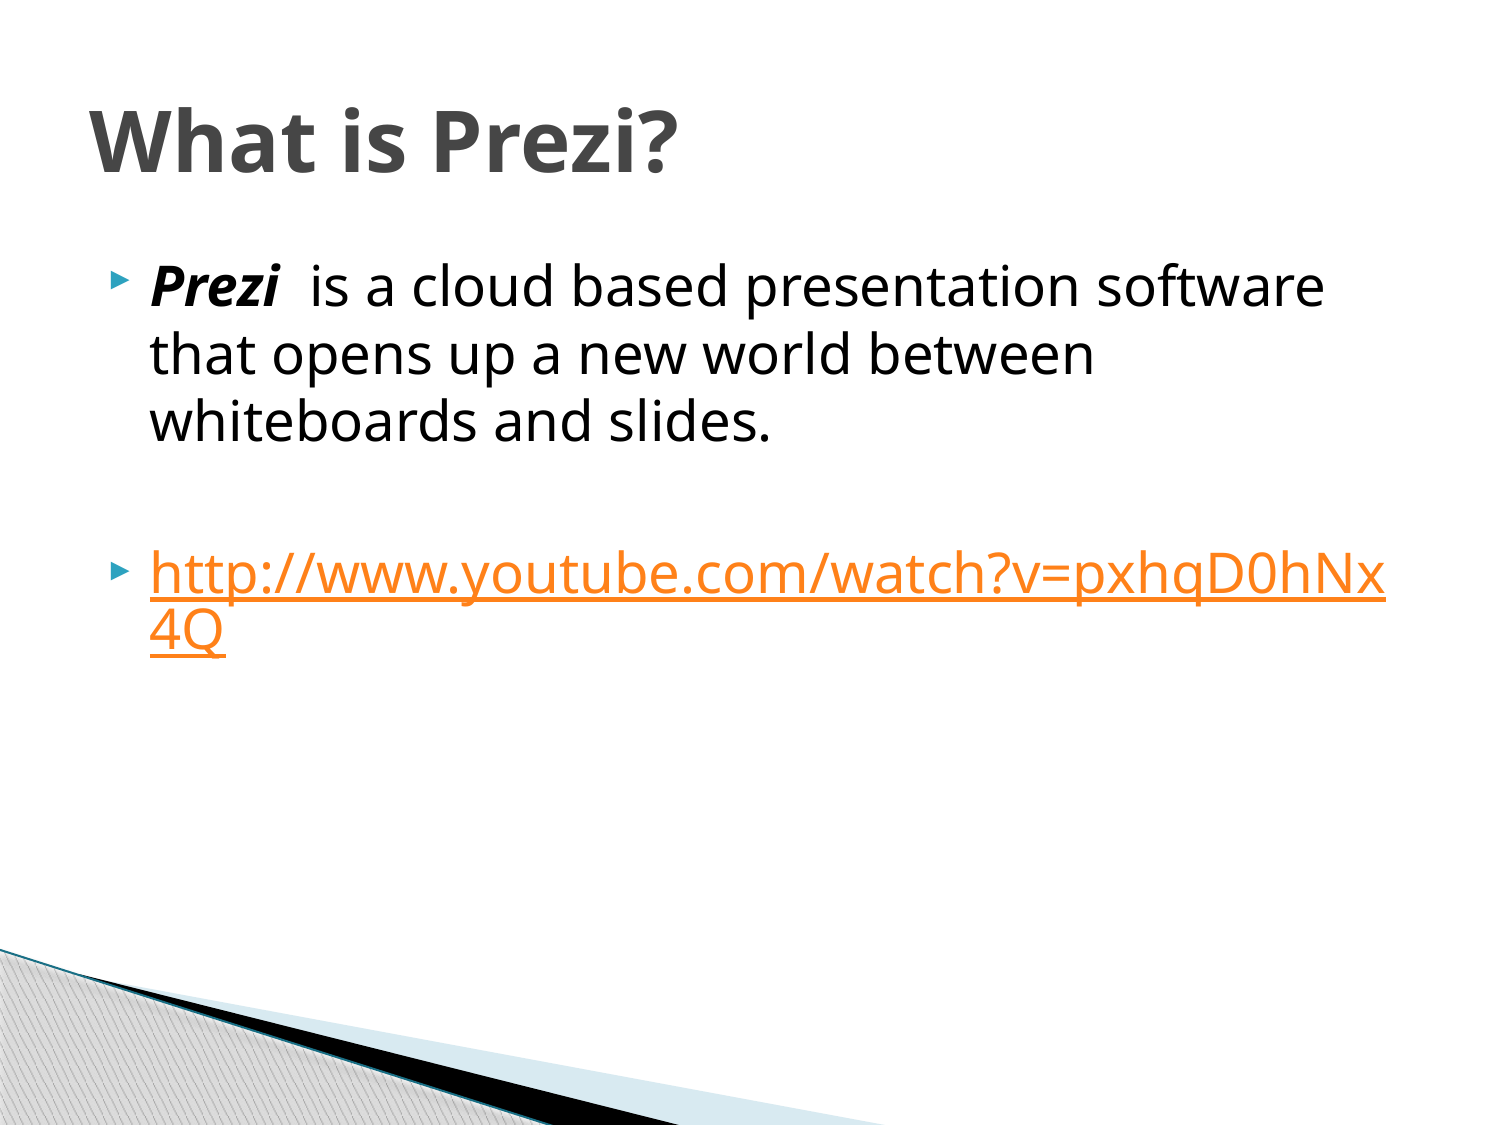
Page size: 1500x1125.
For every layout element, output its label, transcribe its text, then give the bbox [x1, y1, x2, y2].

title What is Prezi? [75, 45, 1425, 233]
list Prezi is a cloud based presentation software that opens up a new world between whiteboards and slides. http://www.youtube.com/watch?v=pxhqD0hNx4Q [75, 243, 1425, 986]
